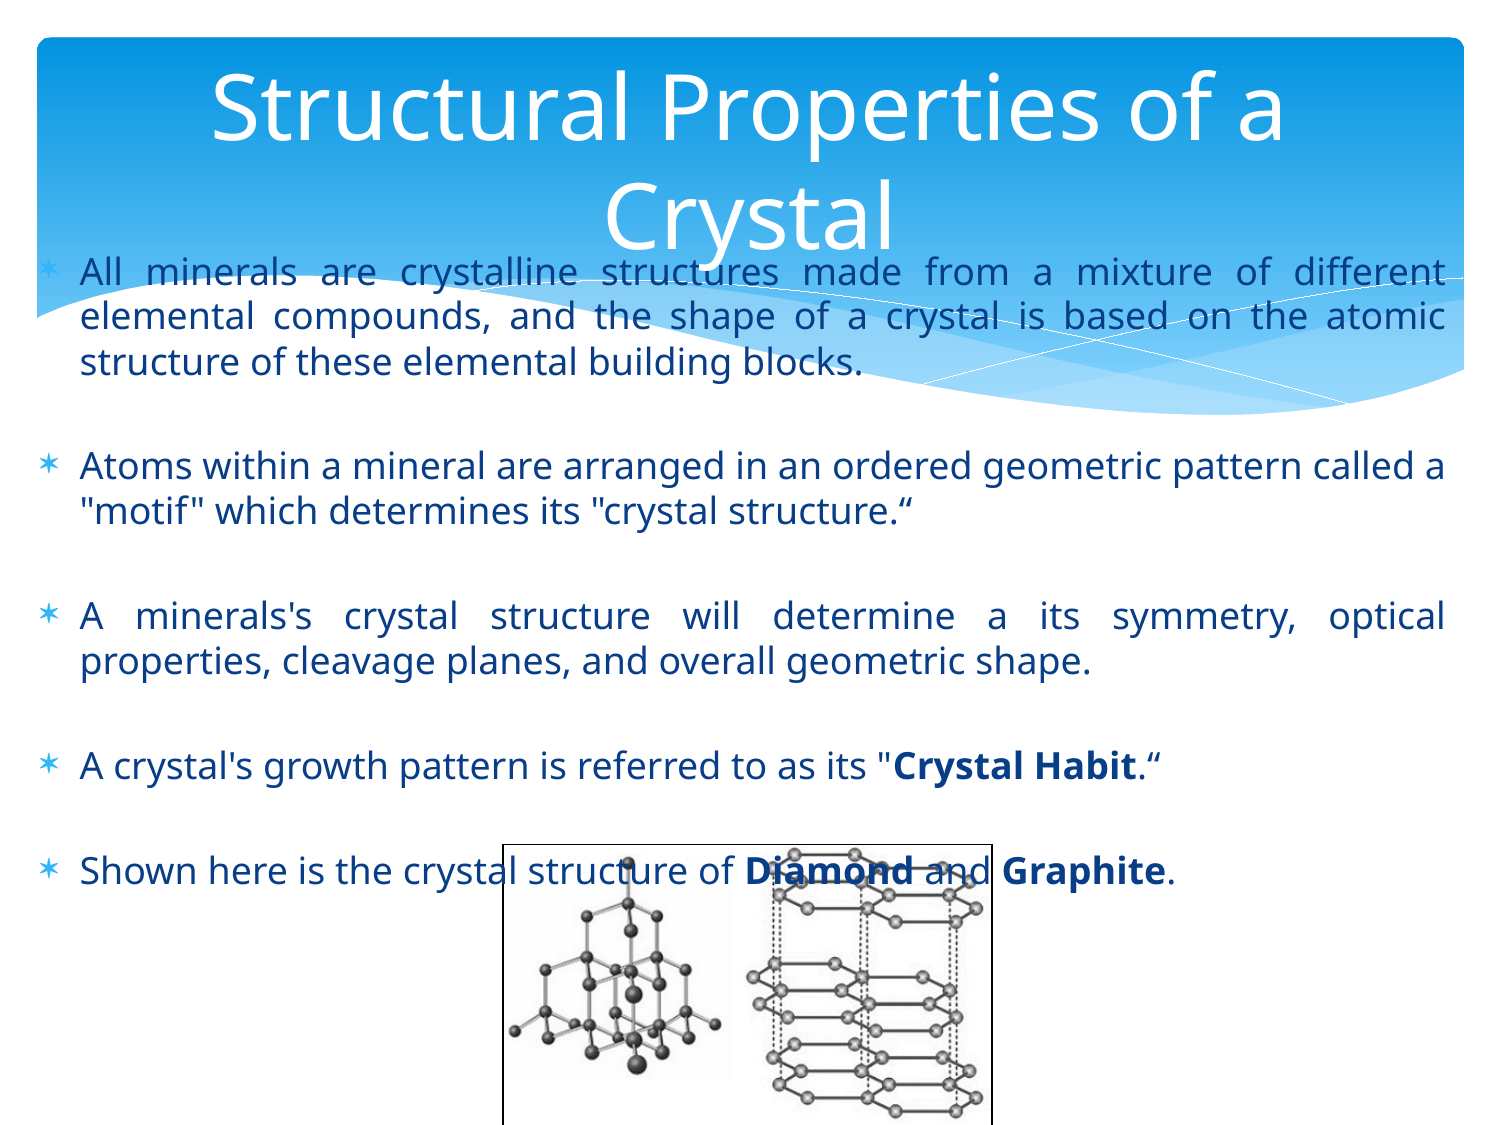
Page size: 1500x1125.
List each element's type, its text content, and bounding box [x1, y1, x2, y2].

title Structural Properties of a Crystal [75, 55, 1425, 261]
list All minerals are crystalline structures made from a mixture of different elemental compounds, and the shape of a crystal is based on the atomic structure of these elemental building blocks. Atoms within a mineral are arranged in an ordered geometric pattern called a "motif" which determines its "crystal structure.“ A minerals's crystal structure will determine a its symmetry, optical properties, cleavage planes, and overall geometric shape. A crystal's growth pattern is referred to as its "Crystal Habit.“ Shown here is the crystal structure of Diamond and Graphite. [24, 187, 1463, 900]
picture [503, 844, 992, 1125]
